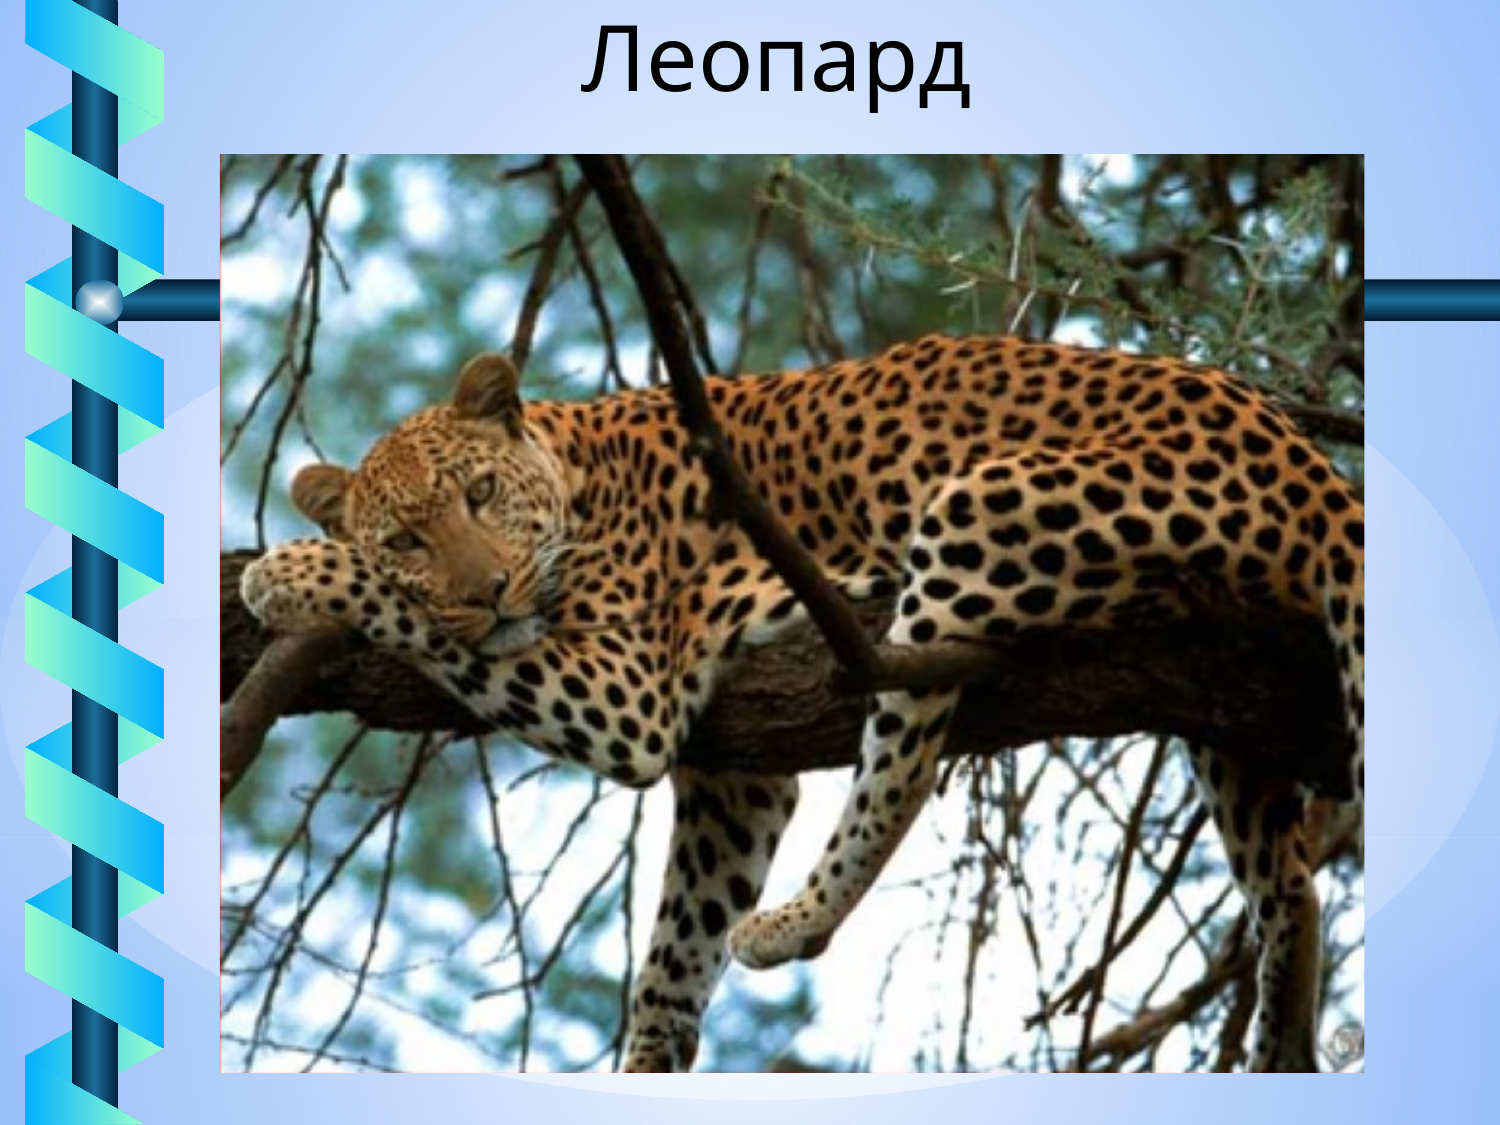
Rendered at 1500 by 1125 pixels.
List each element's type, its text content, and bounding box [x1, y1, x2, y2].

text_box [1369, 279, 1500, 322]
text_box [170, 279, 213, 322]
text_box Леопард [574, 0, 1048, 103]
picture [219, 154, 1365, 1074]
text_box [24, 0, 165, 1125]
